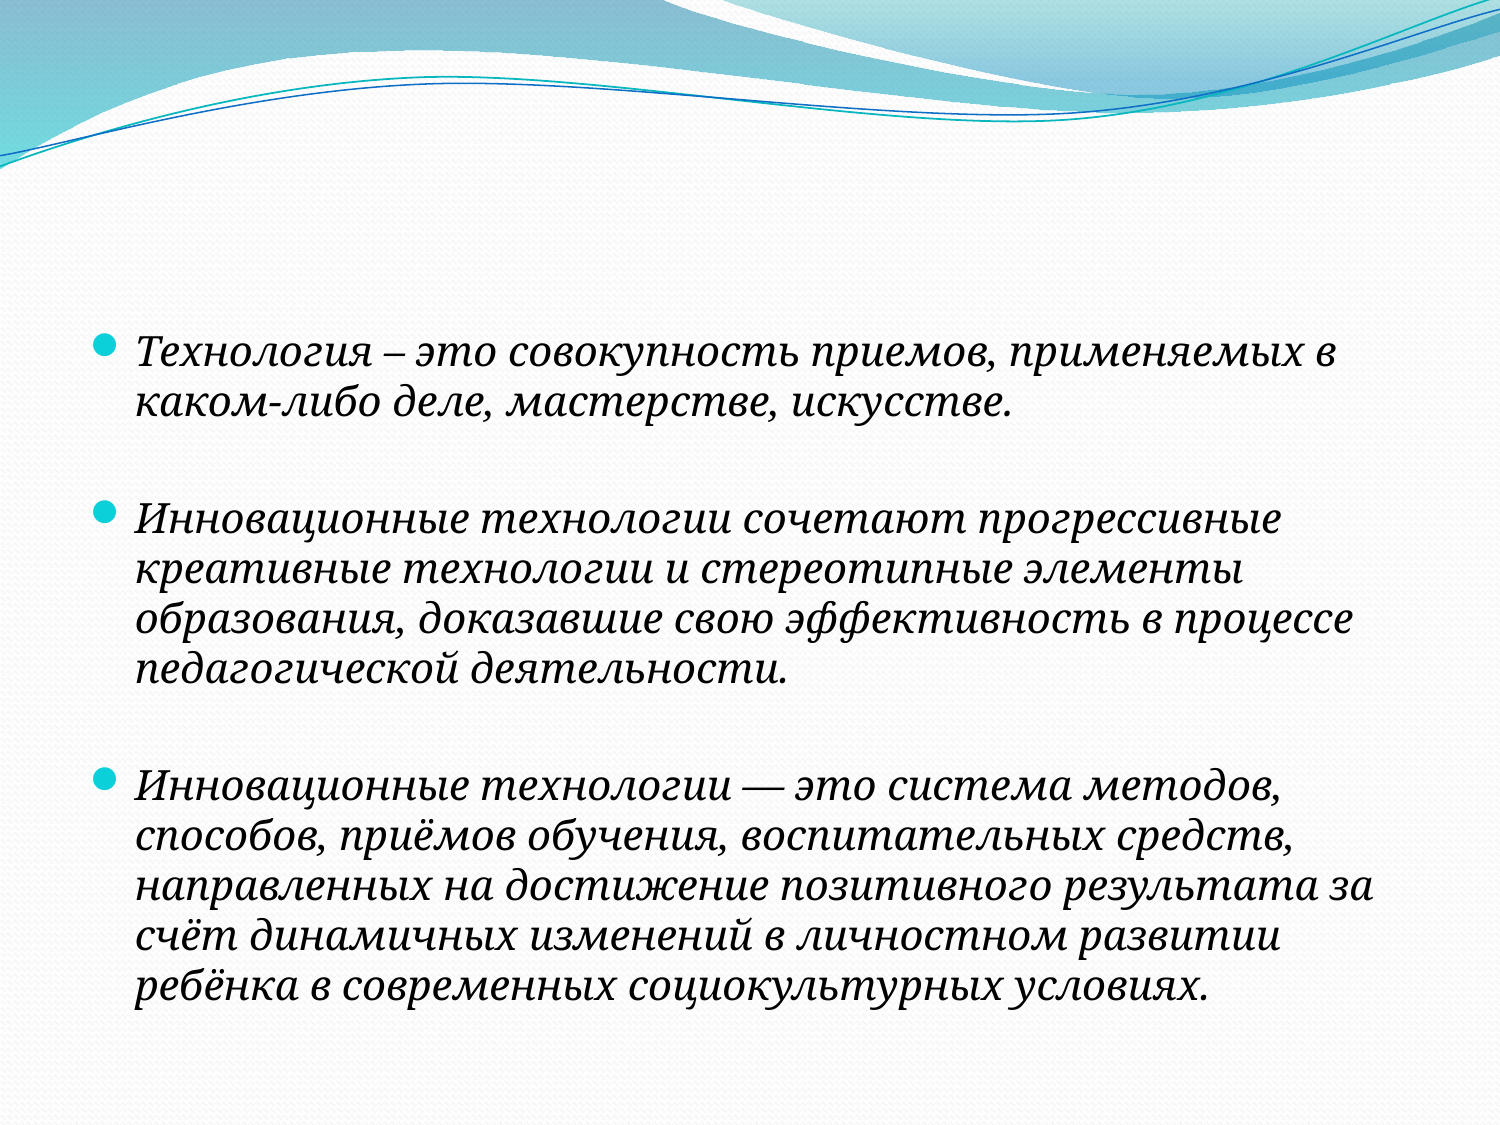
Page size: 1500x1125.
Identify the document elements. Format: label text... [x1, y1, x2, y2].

list Технология – это совокупность приемов, применяемых в каком-либо деле, мастерстве, искусстве. Инновационные технологии сочетают прогрессивные креативные технологии и стереотипные элементы образования, доказавшие свою эффективность в процессе педагогической деятельности. Инновационные технологии — это система методов, способов, приёмов обучения, воспитательных средств, направленных на достижение позитивного результата за счёт динамичных изменений в личностном развитии ребёнка в современных социокультурных условиях. [75, 317, 1425, 1038]
